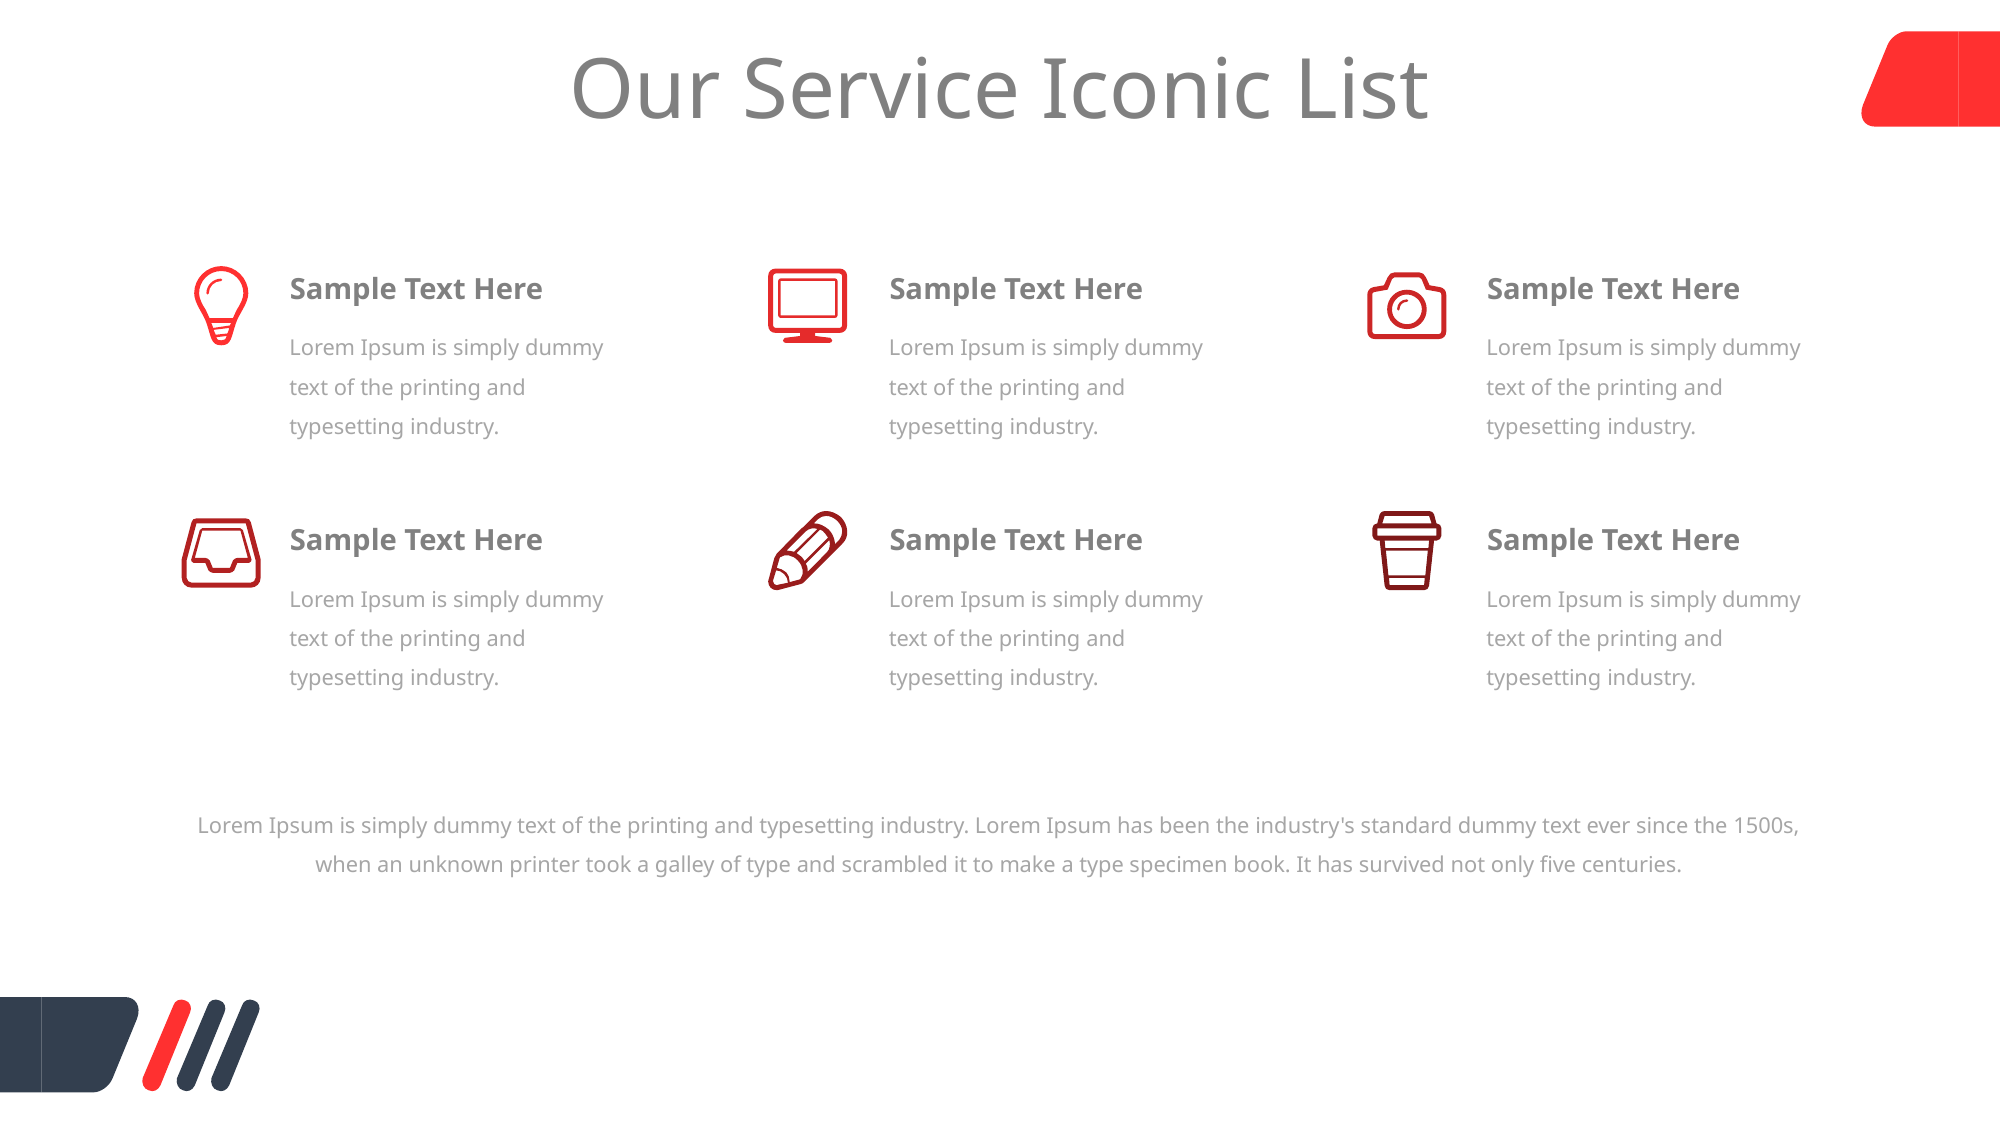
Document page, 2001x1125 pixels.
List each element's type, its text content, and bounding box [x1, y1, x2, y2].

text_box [1367, 272, 1447, 340]
text_box Lorem Ipsum is simply dummy text of the printing and typesetting industry. [1486, 564, 1827, 698]
text_box Our Service Iconic List [554, 28, 1446, 143]
text_box Sample Text Here [275, 262, 559, 313]
text_box Sample Text Here [874, 262, 1159, 313]
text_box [194, 266, 249, 346]
text_box Lorem Ipsum is simply dummy text of the printing and typesetting industry. [889, 313, 1230, 447]
text_box Sample Text Here [874, 514, 1159, 564]
text_box Lorem Ipsum is simply dummy text of the printing and typesetting industry. [289, 564, 630, 698]
text_box Sample Text Here [1472, 514, 1756, 564]
text_box [768, 511, 848, 591]
text_box [1372, 511, 1442, 591]
text_box Lorem Ipsum is simply dummy text of the printing and typesetting industry. [289, 313, 630, 447]
text_box Lorem Ipsum is simply dummy text of the printing and typesetting industry. [1486, 313, 1827, 447]
text_box Lorem Ipsum is simply dummy text of the printing and typesetting industry. Lorem Ipsum has been the industry's standard dummy text ever since the 1500s, when an unknown printer took a galley of type and scrambled it to make a type specimen book. It has survived not only five centuries. [173, 790, 1827, 885]
text_box Sample Text Here [275, 514, 559, 564]
text_box Sample Text Here [1472, 262, 1756, 313]
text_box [768, 268, 848, 343]
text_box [181, 518, 261, 588]
text_box Lorem Ipsum is simply dummy text of the printing and typesetting industry. [889, 564, 1230, 698]
